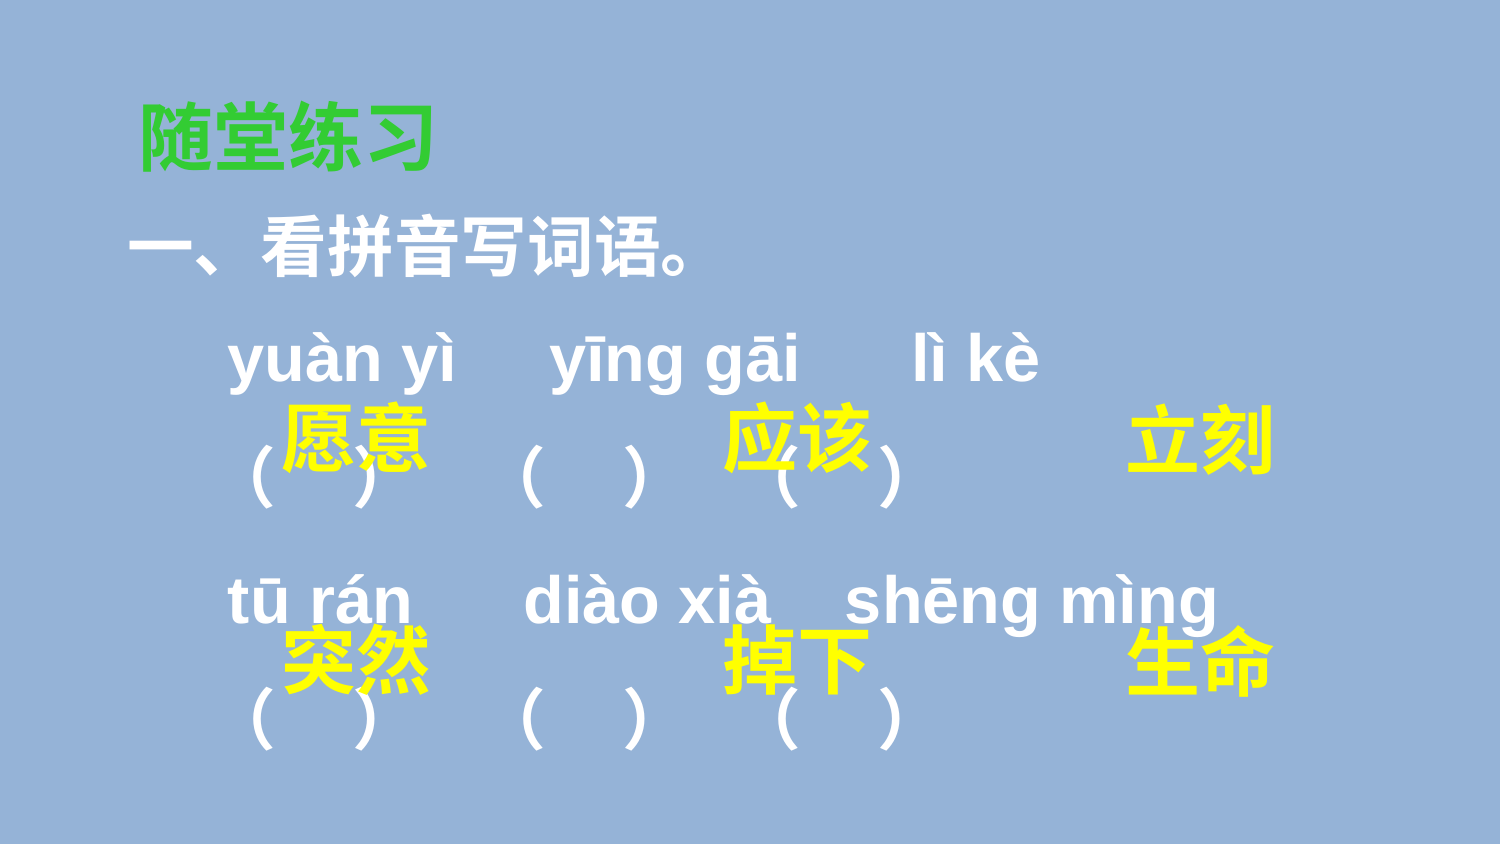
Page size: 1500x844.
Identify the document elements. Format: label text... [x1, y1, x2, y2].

text_box 生命 [1111, 608, 1291, 713]
text_box 随堂练习 [123, 55, 479, 188]
text_box 愿意 [266, 384, 447, 489]
text_box 一、看拼音写词语。 [112, 197, 1155, 293]
text_box yuàn yì yīnɡ ɡāi lì kè （ ） （ ） （ ） tū rán diào xià shēnɡ mìnɡ （ ） （ ） （ ） [194, 291, 1459, 766]
text_box 立刻 [1111, 385, 1291, 491]
text_box 掉下 [707, 606, 888, 712]
text_box 应该 [707, 384, 888, 489]
text_box 突然 [266, 606, 447, 712]
